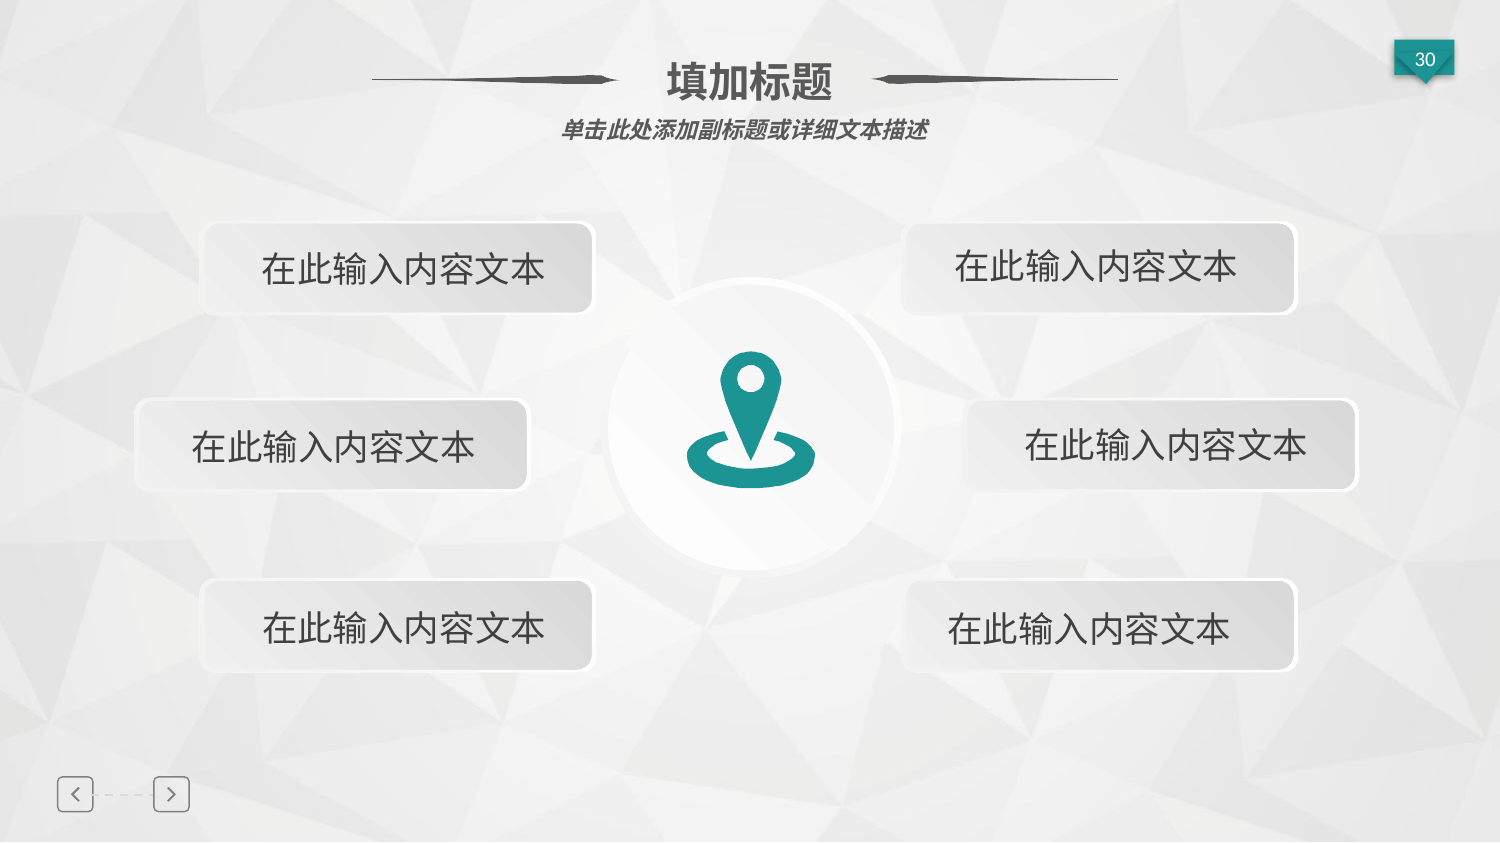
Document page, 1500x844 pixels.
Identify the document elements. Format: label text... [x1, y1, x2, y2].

picture [0, 0, 1500, 842]
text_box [199, 220, 597, 316]
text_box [600, 276, 902, 579]
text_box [962, 397, 1360, 493]
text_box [134, 397, 532, 493]
text_box 单击此处添加副标题或详细文本描述 [545, 108, 943, 151]
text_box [199, 577, 597, 673]
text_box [901, 220, 1299, 316]
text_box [901, 577, 1299, 673]
text_box 填加标题 [584, 55, 916, 106]
